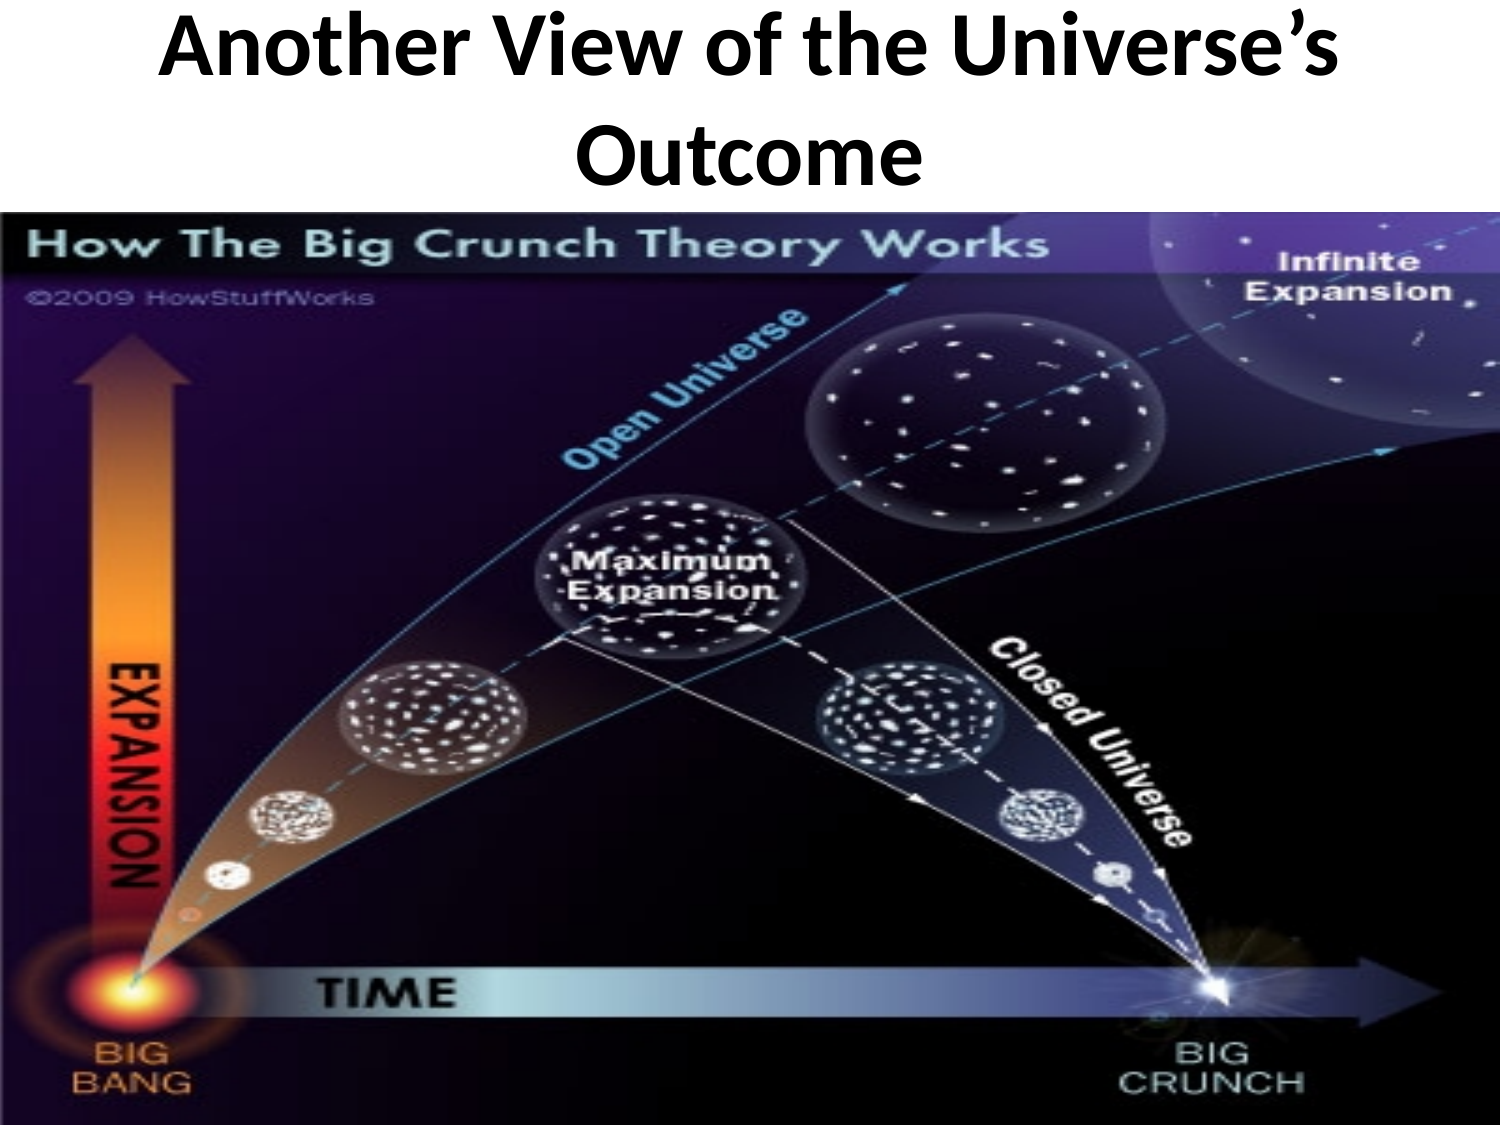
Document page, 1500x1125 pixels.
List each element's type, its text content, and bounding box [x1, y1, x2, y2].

title Another View of the Universe’s Outcome [0, 0, 1500, 188]
picture [0, 212, 1500, 1125]
